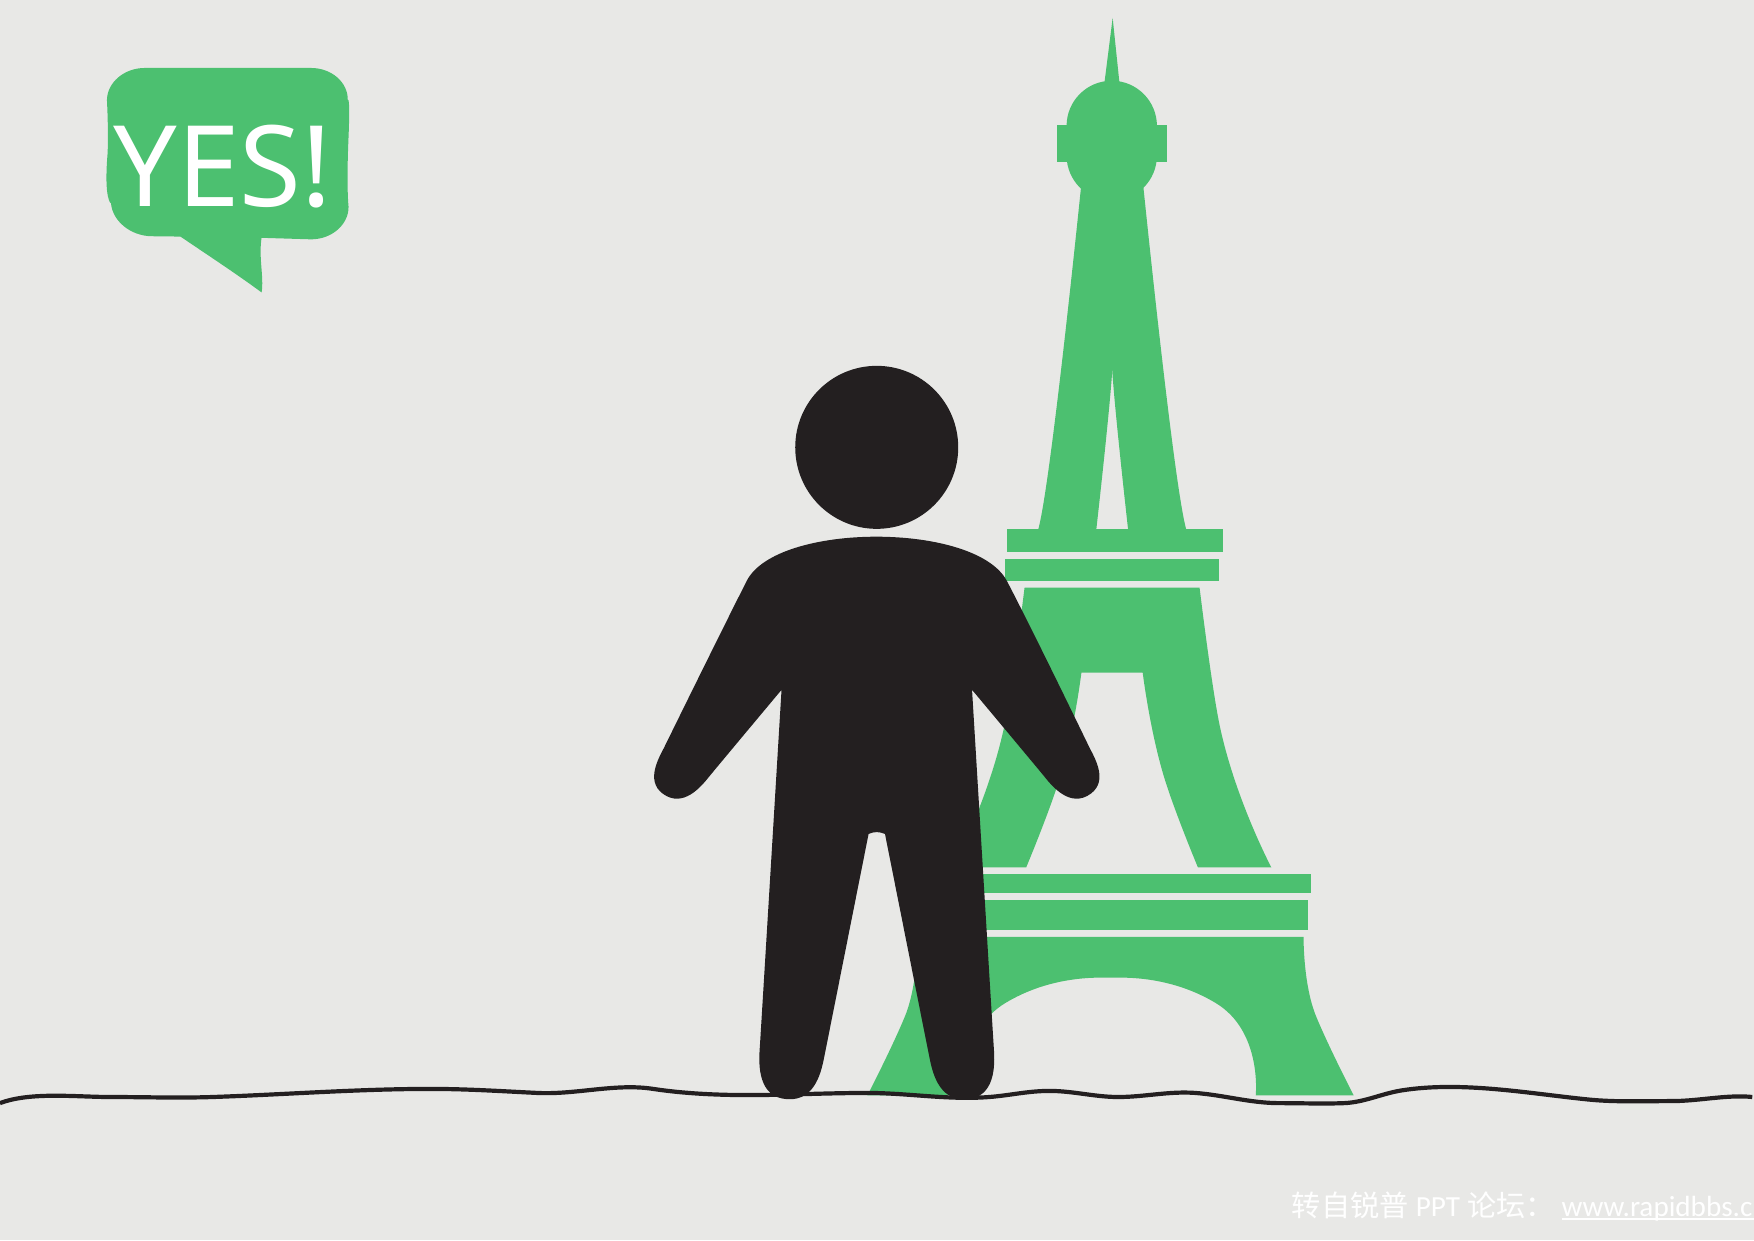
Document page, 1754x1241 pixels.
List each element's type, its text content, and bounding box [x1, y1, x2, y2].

text_box [654, 536, 1100, 1097]
text_box [1004, 558, 1220, 582]
text_box [795, 365, 959, 529]
text_box [1111, 172, 1187, 533]
text_box [0, 1086, 1753, 1104]
text_box [181, 237, 325, 293]
text_box [985, 900, 1308, 930]
text_box [1056, 124, 1168, 162]
text_box [1103, 17, 1120, 90]
text_box [0, 0, 1754, 1241]
text_box [1006, 529, 1223, 553]
text_box [1067, 162, 1157, 188]
text_box [988, 936, 1354, 1096]
text_box [984, 874, 1312, 893]
text_box [1038, 172, 1112, 533]
text_box [106, 82, 113, 212]
text_box [869, 981, 948, 1096]
text_box YES! [113, 81, 332, 237]
text_box [1022, 587, 1272, 868]
text_box 转自锐普PPT论坛：www.rapidbbs.cn [1277, 1179, 1754, 1230]
text_box [980, 729, 1056, 868]
text_box [114, 67, 350, 234]
text_box [1066, 81, 1157, 124]
